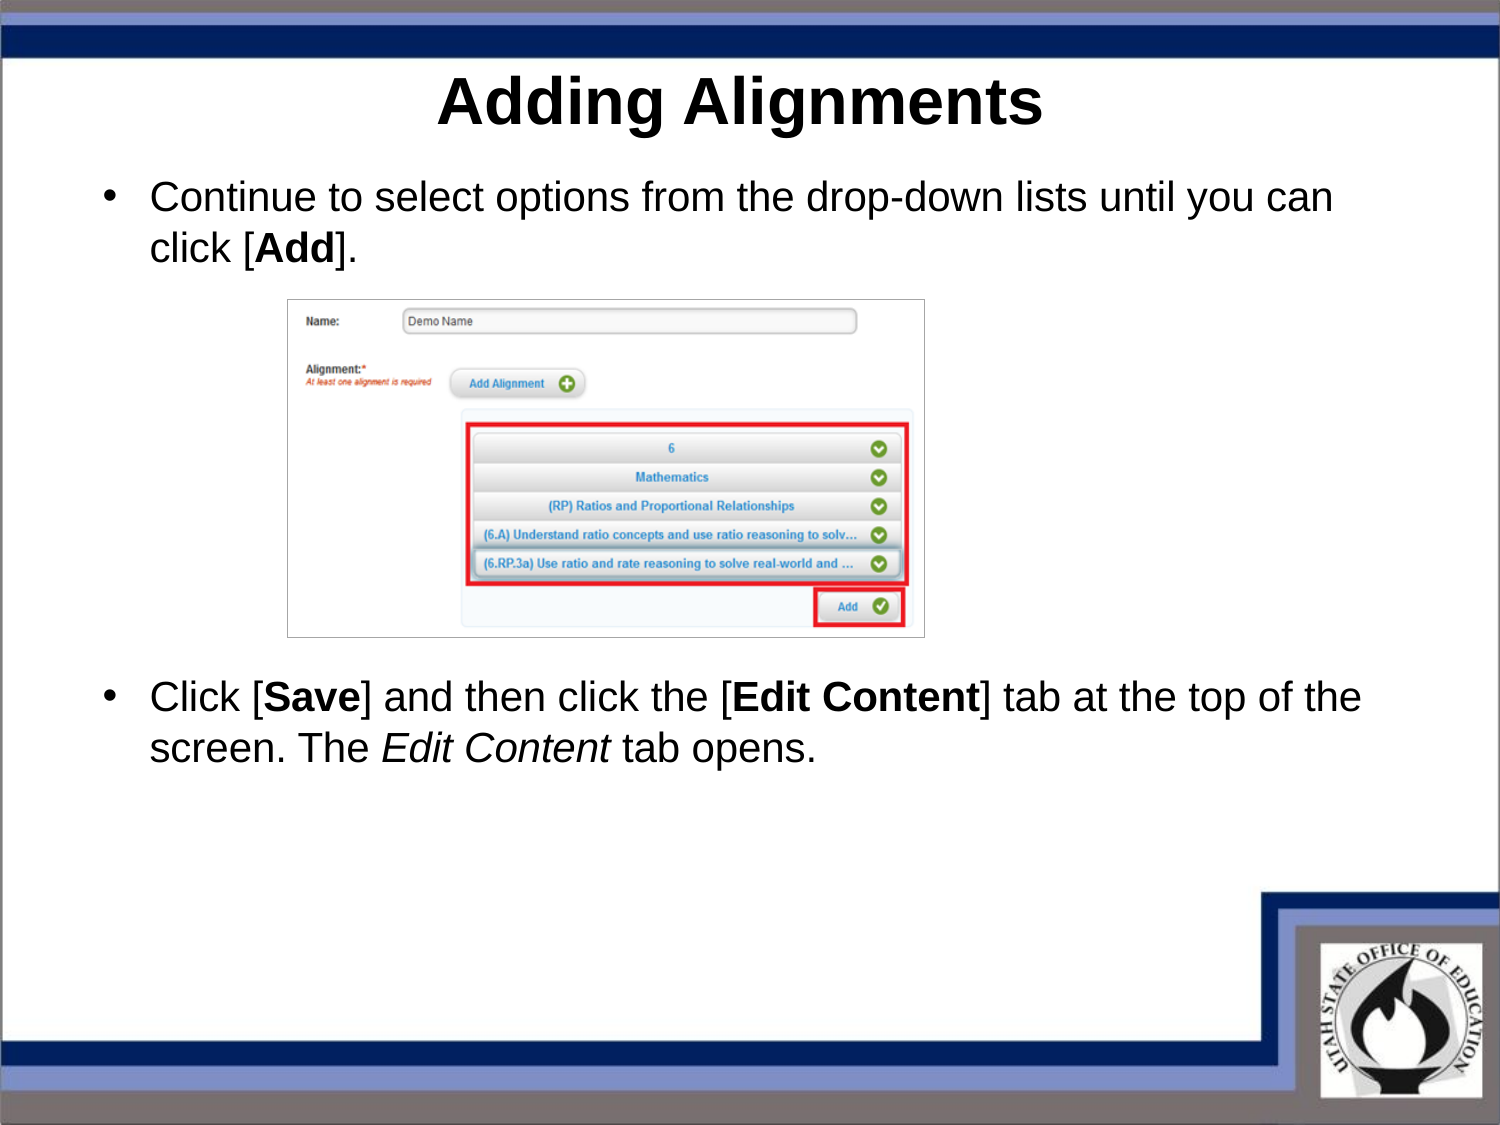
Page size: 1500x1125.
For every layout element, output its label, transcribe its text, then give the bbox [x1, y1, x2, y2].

picture [0, 0, 1500, 1125]
list Continue to select options from the drop-down lists until you can click [Add]. Click [Save] and then click the [Edit Content] tab at the top of the screen. The Edit Content tab opens. [87, 162, 1438, 788]
title Adding Alignments [75, 45, 1425, 150]
